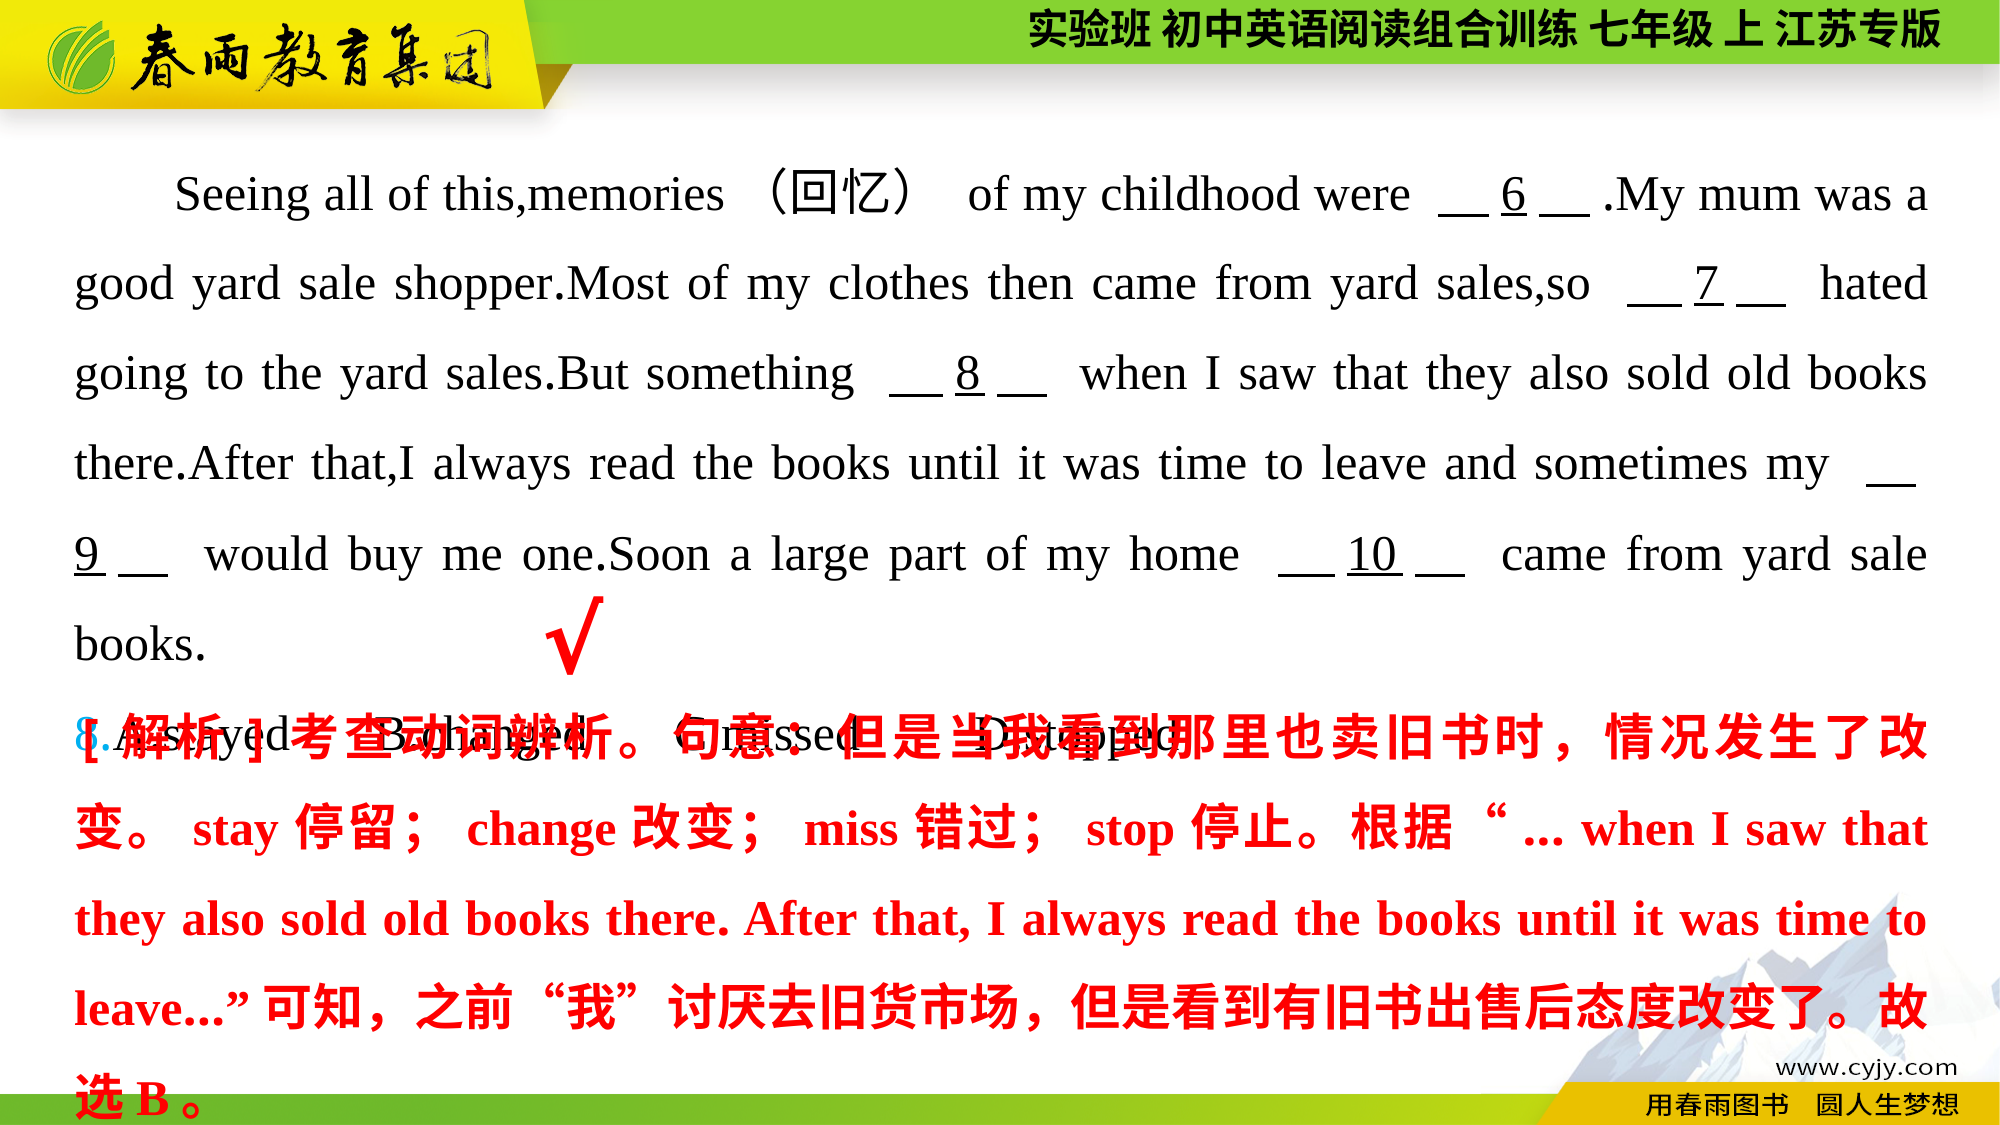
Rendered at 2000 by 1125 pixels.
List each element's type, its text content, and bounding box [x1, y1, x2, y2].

picture [0, 0, 2000, 1125]
list Seeing all of this,memories（回忆） of my childhood were 6 .My mum was a good yard sale shopper.Most of my clothes then came from yard sales,so 7 hated going to the yard sales.But something 8 when I saw that they also sold old books there.After that,I always read the books until it was time to leave and sometimes my 9 would buy me one.Soon a large part of my home 10 came from yard sale books. 8.A.stayed B.changed C.missed D.stopped [59, 122, 1944, 668]
text_box [解析]考查动词辨析。句意：但是当我看到那里也卖旧书时，情况发生了改变。stay停留；change改变；miss错过；stop停止。根据“... when I saw that they also sold old books there. After that, I always read the books until it was time to leave...”可知，之前“我”讨厌去旧货市场，但是看到有旧书出售后态度改变了。故选B。 [59, 668, 1944, 1125]
